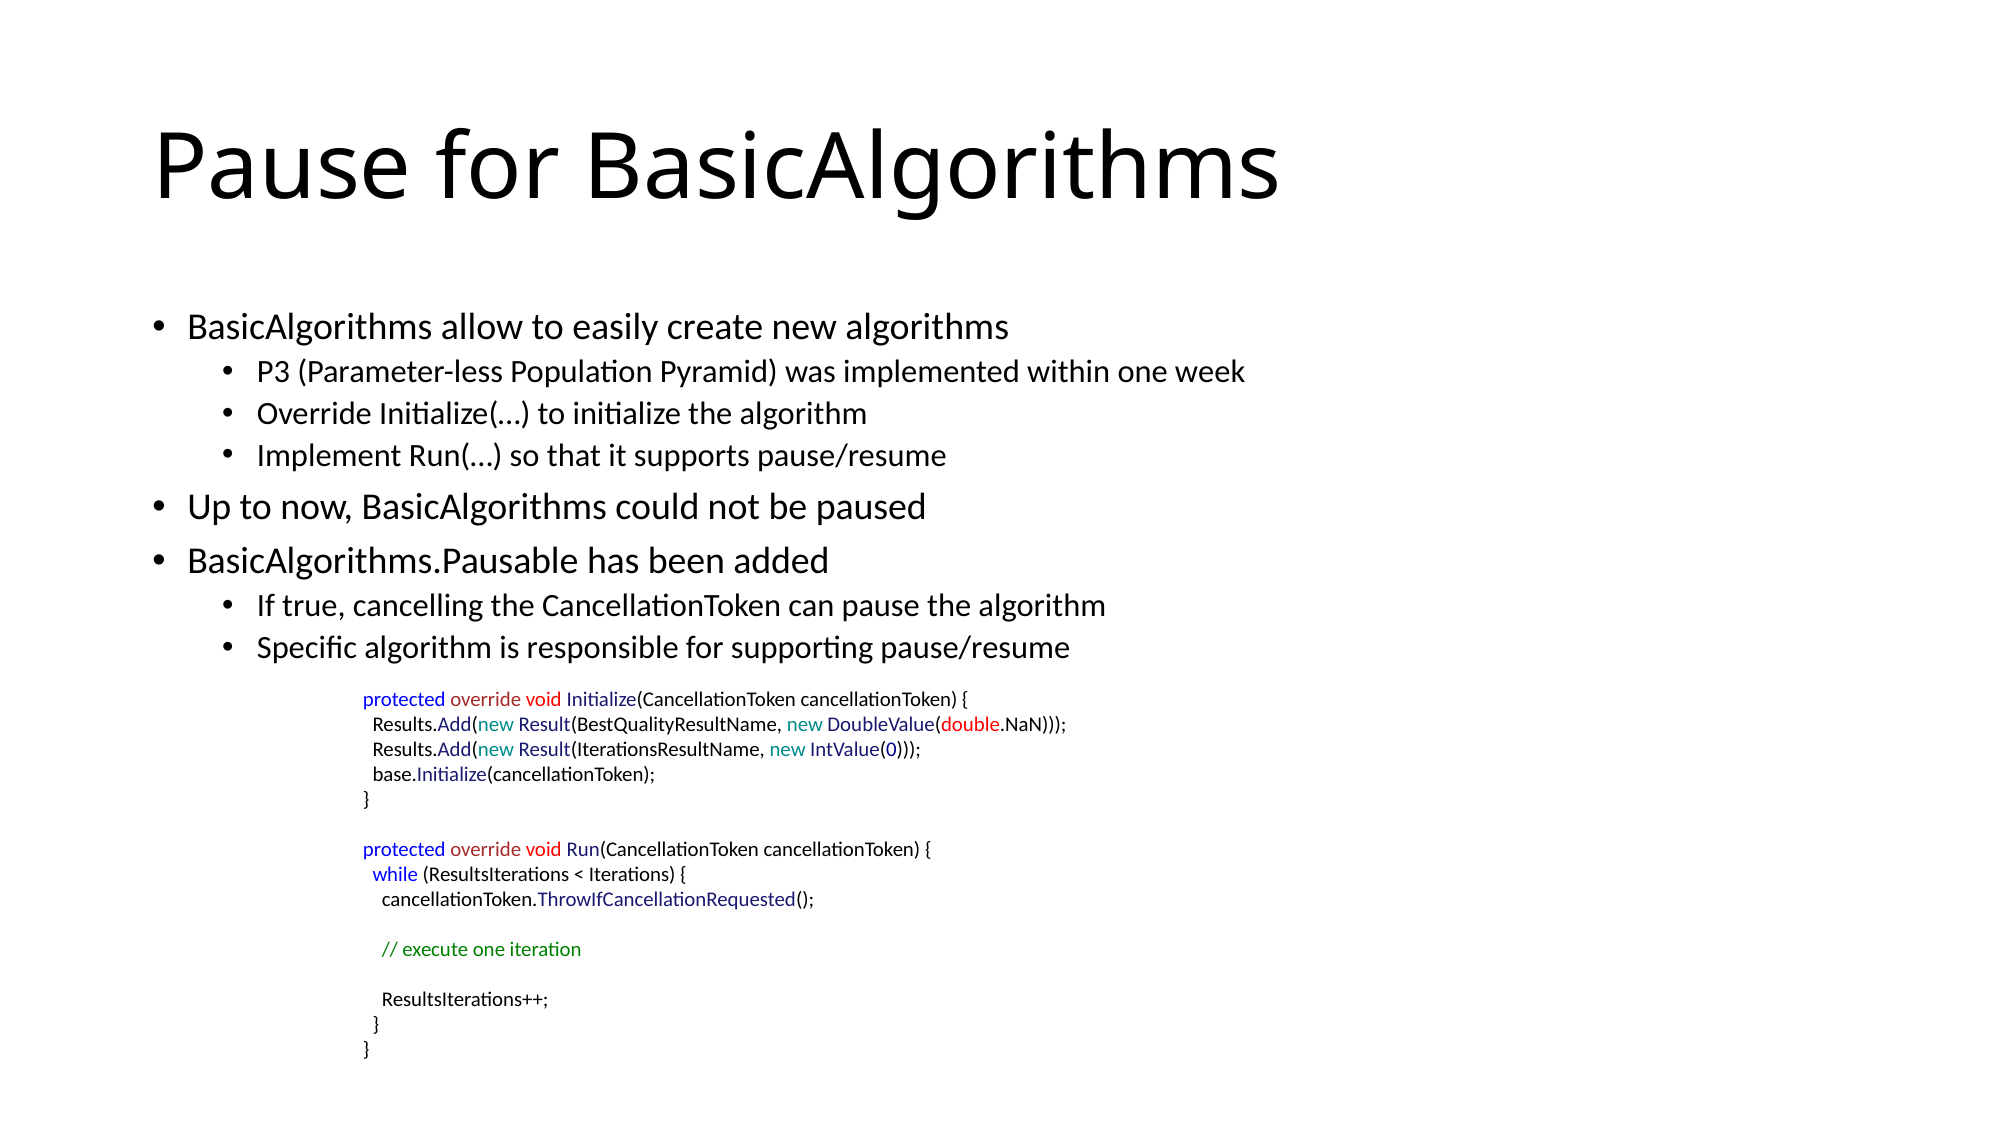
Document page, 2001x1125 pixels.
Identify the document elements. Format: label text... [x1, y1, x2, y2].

text_box protected override void Initialize(CancellationToken cancellationToken) { Results.Add(new Result(BestQualityResultName, new DoubleValue(double.NaN))); Results.Add(new Result(IterationsResultName, new IntValue(0))); base.Initialize(cancellationToken); } protected override void Run(CancellationToken cancellationToken) { while (ResultsIterations < Iterations) { cancellationToken.ThrowIfCancellationRequested(); // execute one iteration ResultsIterations++; } } [348, 679, 1652, 1068]
list BasicAlgorithms allow to easily create new algorithms P3 (Parameter-less Population Pyramid) was implemented within one week Override Initialize(…) to initialize the algorithm Implement Run(…) so that it supports pause/resume Up to now, BasicAlgorithms could not be paused BasicAlgorithms.Pausable has been added If true, cancelling the CancellationToken can pause the algorithm Specific algorithm is responsible for supporting pause/resume [137, 299, 1863, 677]
title Pause for BasicAlgorithms [137, 59, 1863, 278]
